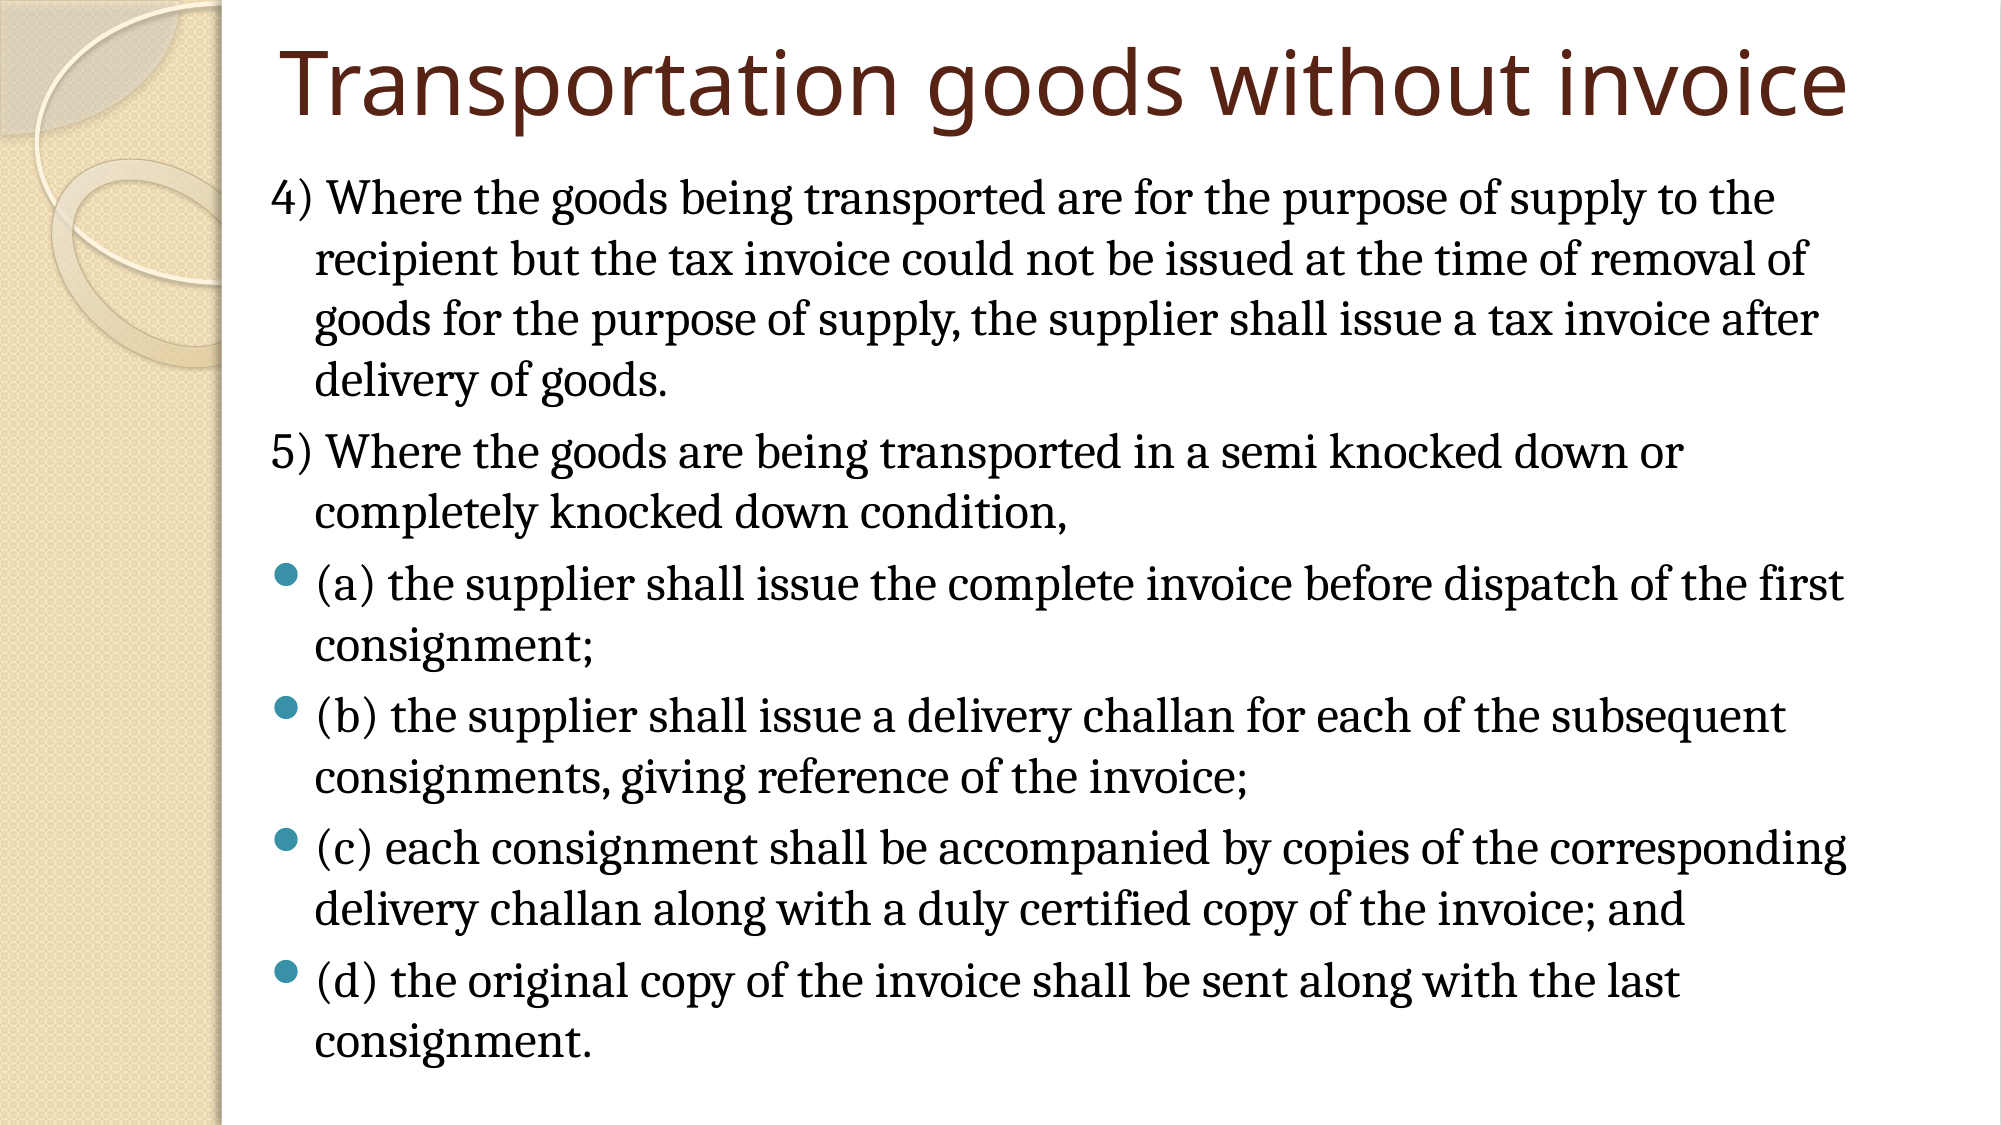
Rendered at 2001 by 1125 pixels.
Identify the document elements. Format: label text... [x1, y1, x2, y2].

title Transportation goods without invoice [243, 20, 1887, 139]
list 4) Where the goods being transported are for the purpose of supply to the recipient but the tax invoice could not be issued at the time of removal of goods for the purpose of supply, the supplier shall issue a tax invoice after delivery of goods. 5) Where the goods are being transported in a semi knocked down or completely knocked down condition, (a) the supplier shall issue the complete invoice before dispatch of the first consignment; (b) the supplier shall issue a delivery challan for each of the subsequent consignments, giving reference of the invoice; (c) each consignment shall be accompanied by copies of the corresponding delivery challan along with a duly certified copy of the invoice; and (d) the original copy of the invoice shall be sent along with the last consignment. [243, 156, 1922, 1087]
